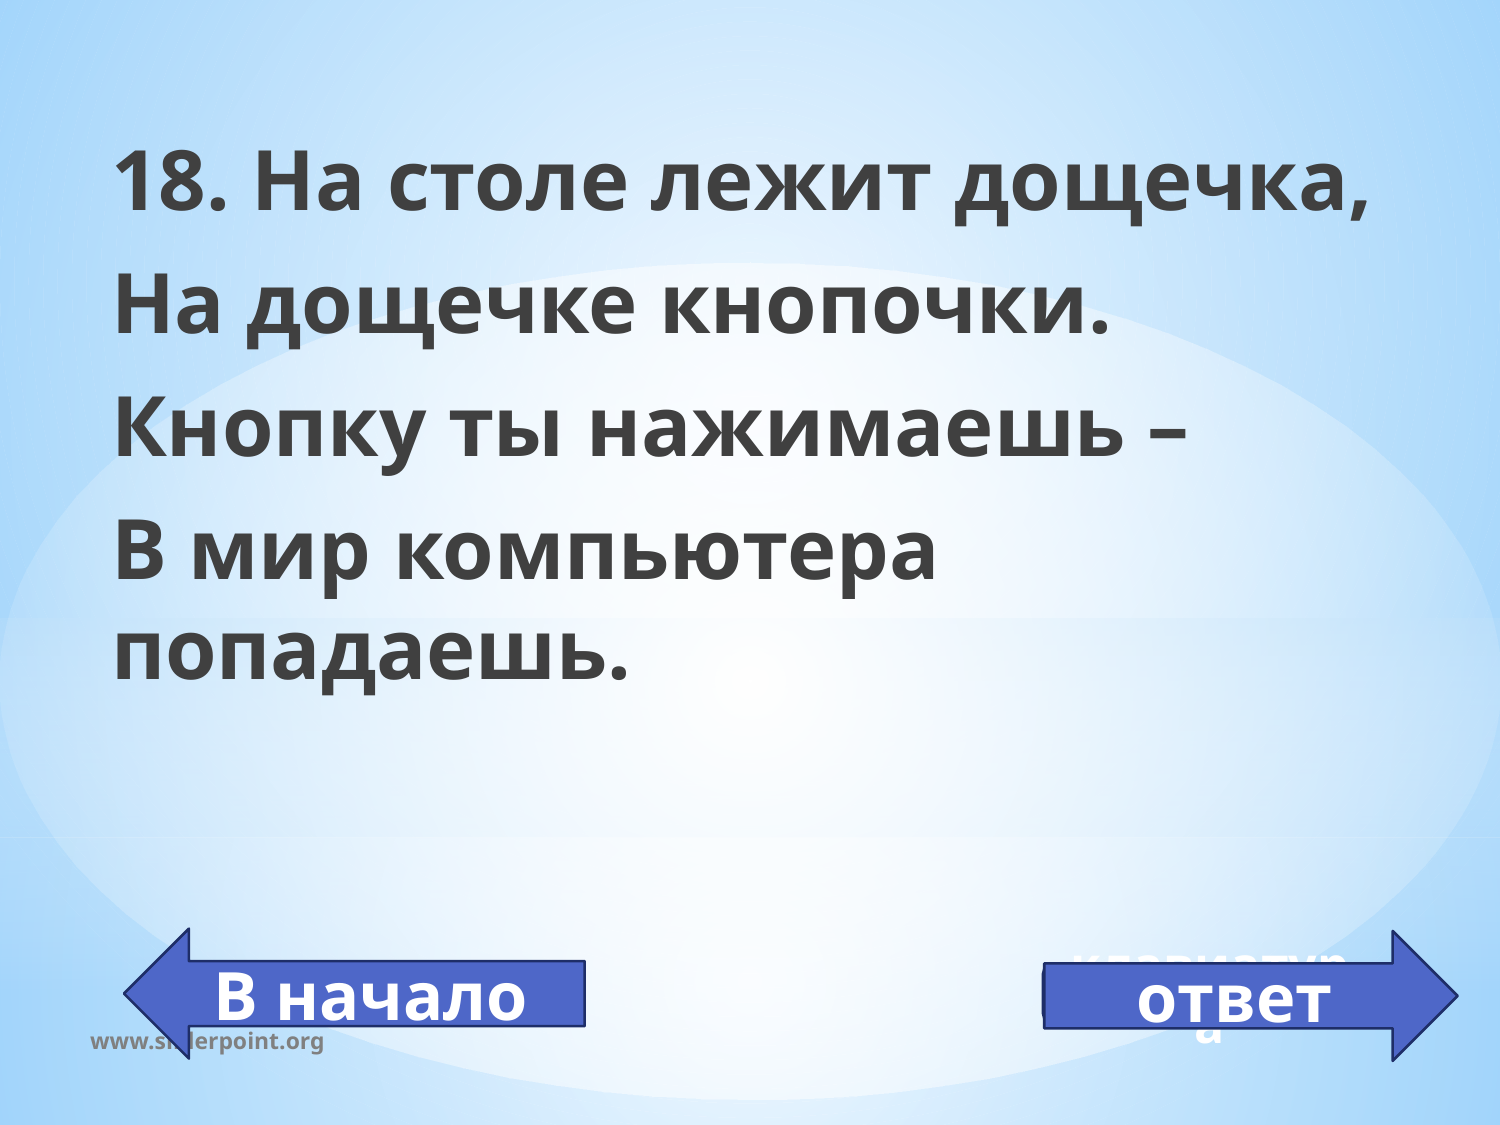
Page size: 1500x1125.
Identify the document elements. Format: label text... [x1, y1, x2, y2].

text_box ответ [1391, 929, 1397, 959]
text_box [1049, 927, 1465, 1060]
text_box ответ [1042, 962, 1397, 1063]
footer www.sliderpoint.org [75, 1012, 625, 1073]
list 18. На столе лежит дощечка, На дощечке кнопочки. Кнопку ты нажимаешь – В мир компьютера попадаешь. [88, 120, 1412, 929]
text_box В начало [123, 927, 586, 1012]
